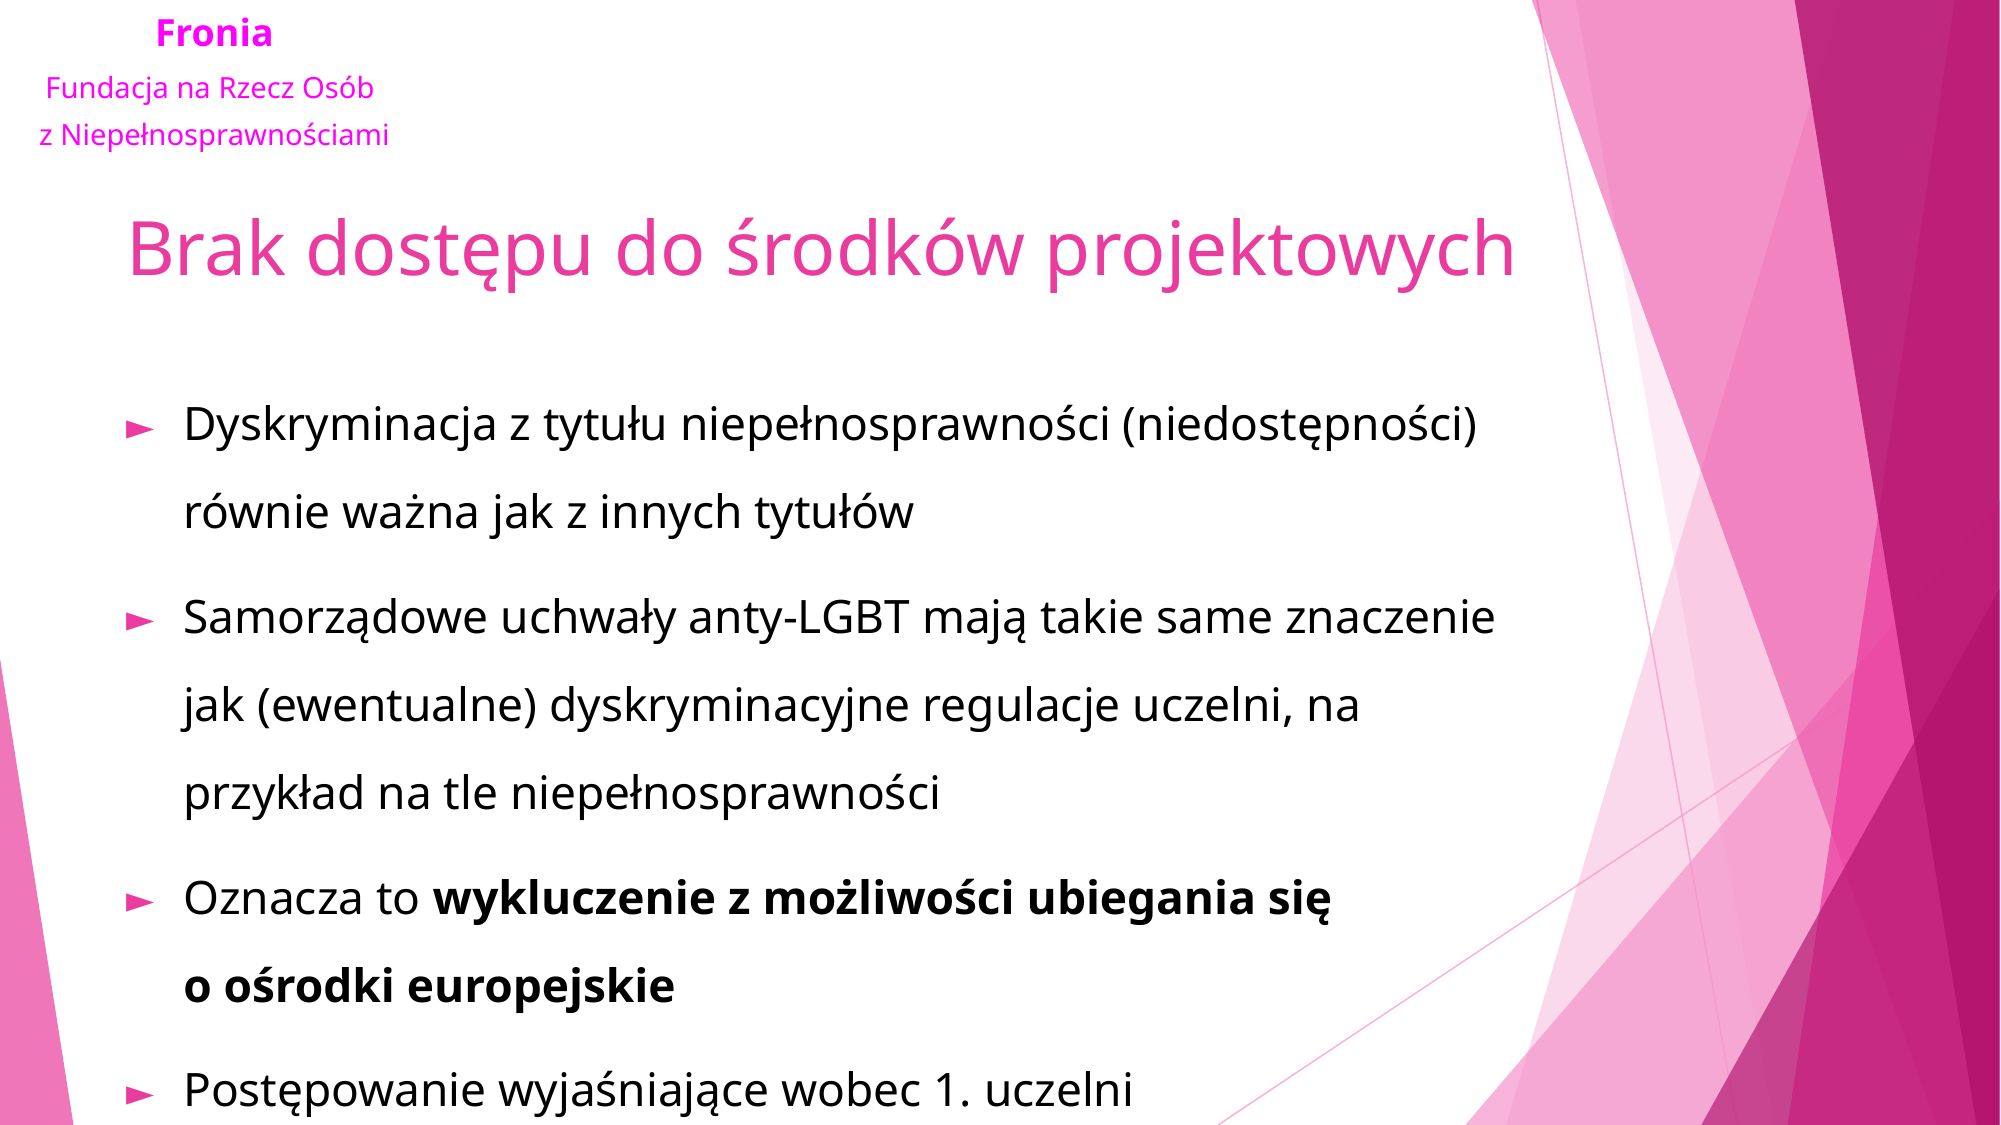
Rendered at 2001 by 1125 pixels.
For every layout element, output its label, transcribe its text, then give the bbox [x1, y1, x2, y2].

list Dyskryminacja z tytułu niepełnosprawności (niedostępności) równie ważna jak z innych tytułów Samorządowe uchwały anty-LGBT mają takie same znaczenie jak (ewentualne) dyskryminacyjne regulacje uczelni, na przykład na tle niepełnosprawności Oznacza to wykluczenie z możliwości ubiegania się o ośrodki europejskie Postępowanie wyjaśniające wobec 1. uczelni [111, 354, 1522, 1125]
title Brak dostępu do środków projektowych [111, 136, 1672, 354]
